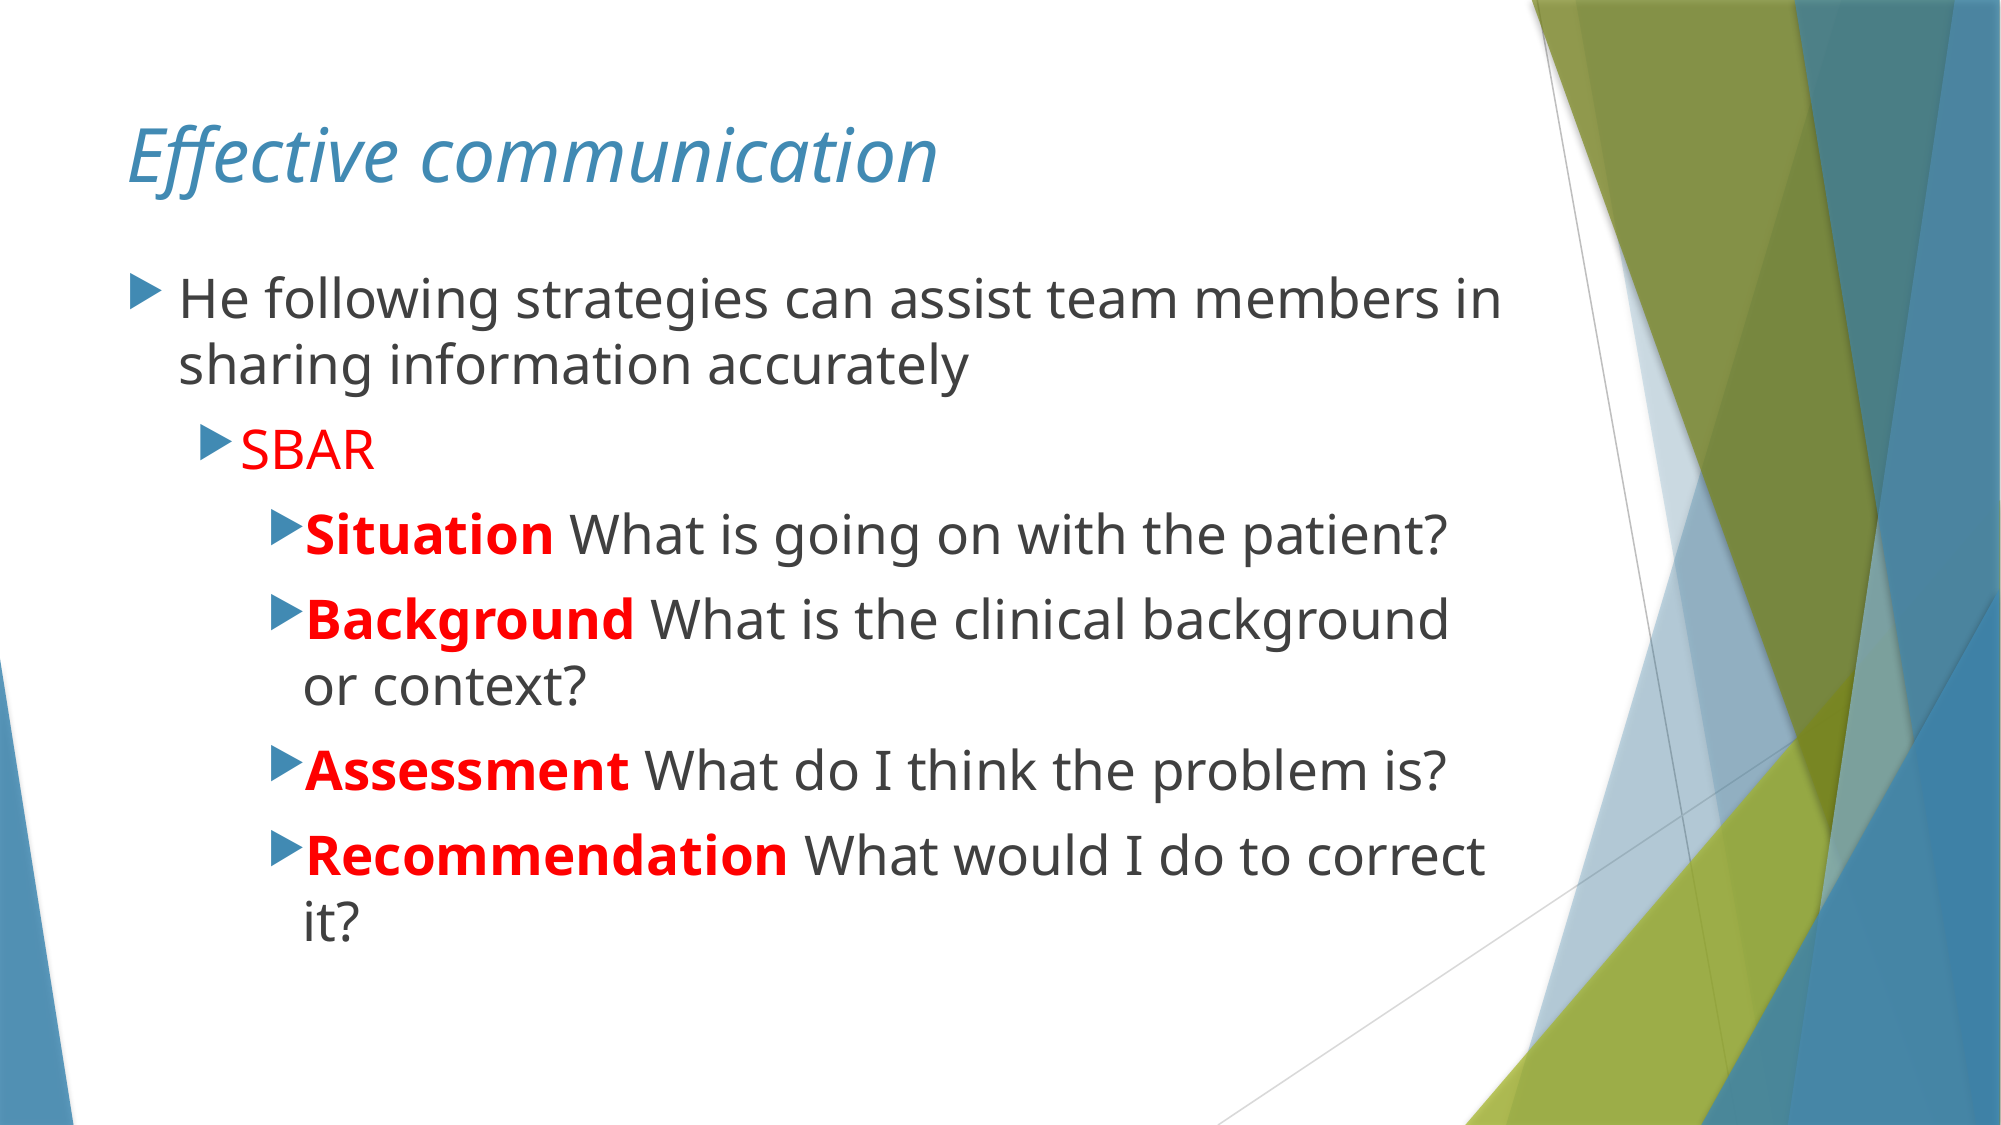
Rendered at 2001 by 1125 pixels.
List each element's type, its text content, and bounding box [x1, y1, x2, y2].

title Effective communication [111, 99, 1522, 256]
list He following strategies can assist team members in sharing information accurately SBAR Situation What is going on with the patient? Background What is the clinical background or context? Assessment What do I think the problem is? Recommendation What would I do to correct it? [111, 256, 1522, 1056]
